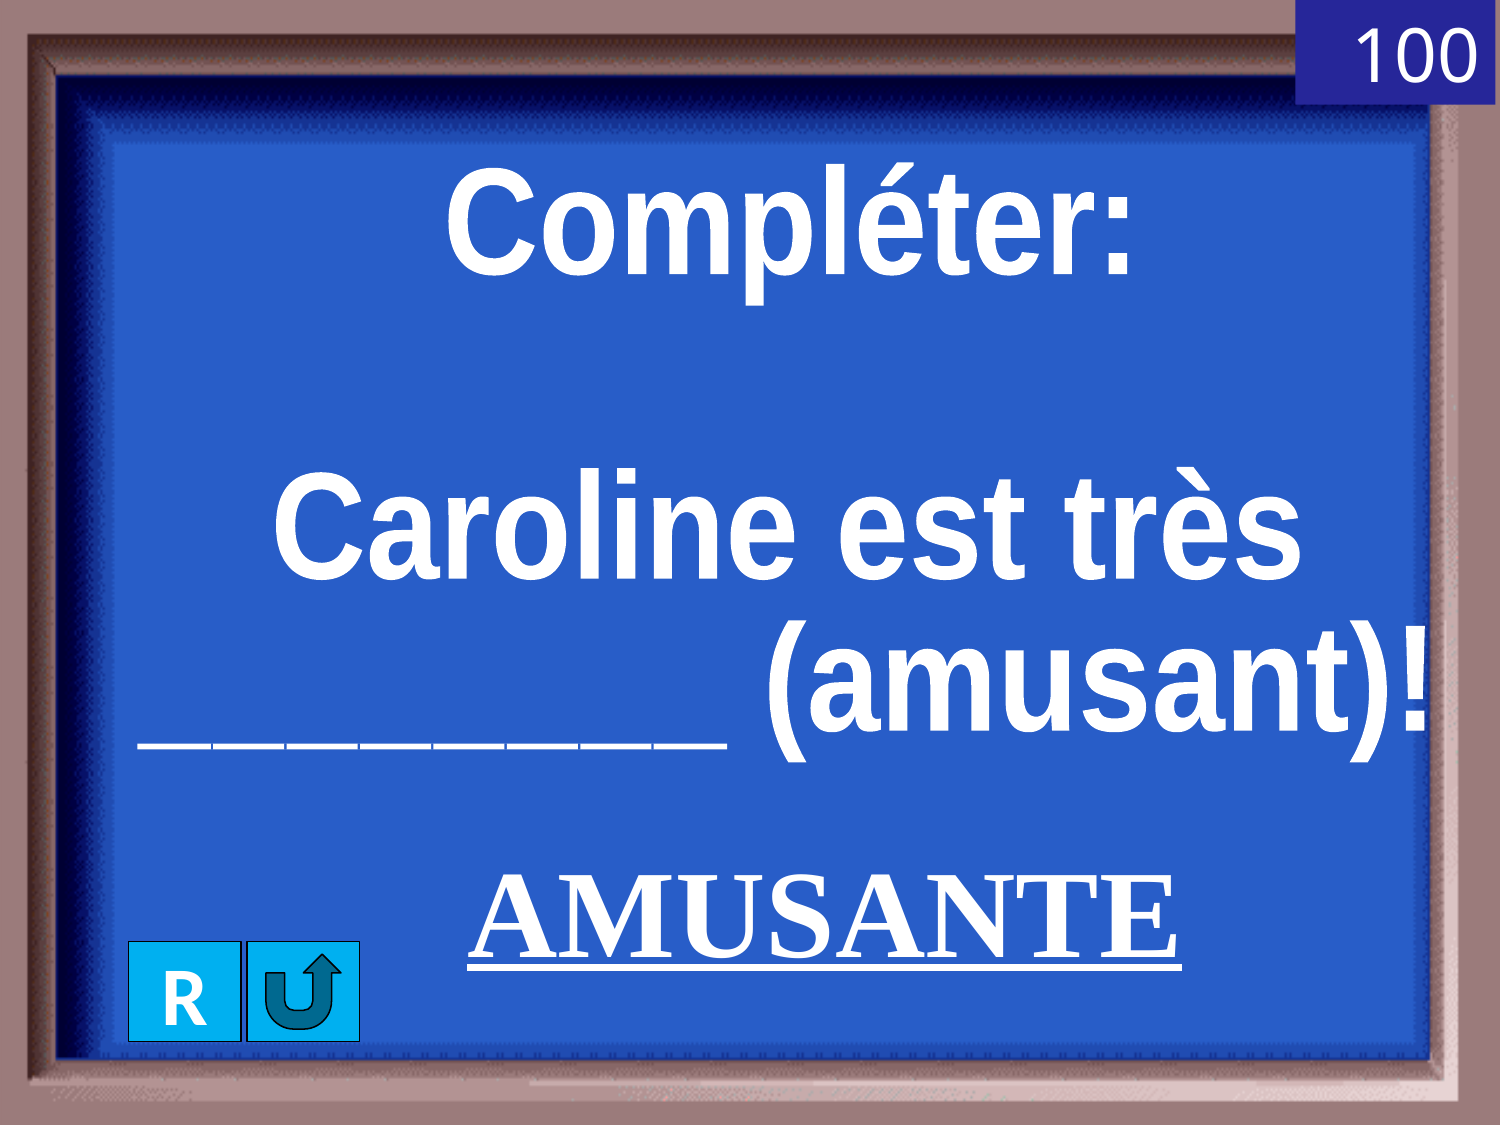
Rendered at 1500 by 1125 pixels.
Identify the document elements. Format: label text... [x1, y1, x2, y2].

text_box AMUSANTE [299, 824, 1350, 990]
picture [0, 0, 1500, 1125]
text_box R [128, 941, 241, 1042]
text_box [247, 941, 360, 1042]
text_box 100 [1295, 0, 1496, 105]
